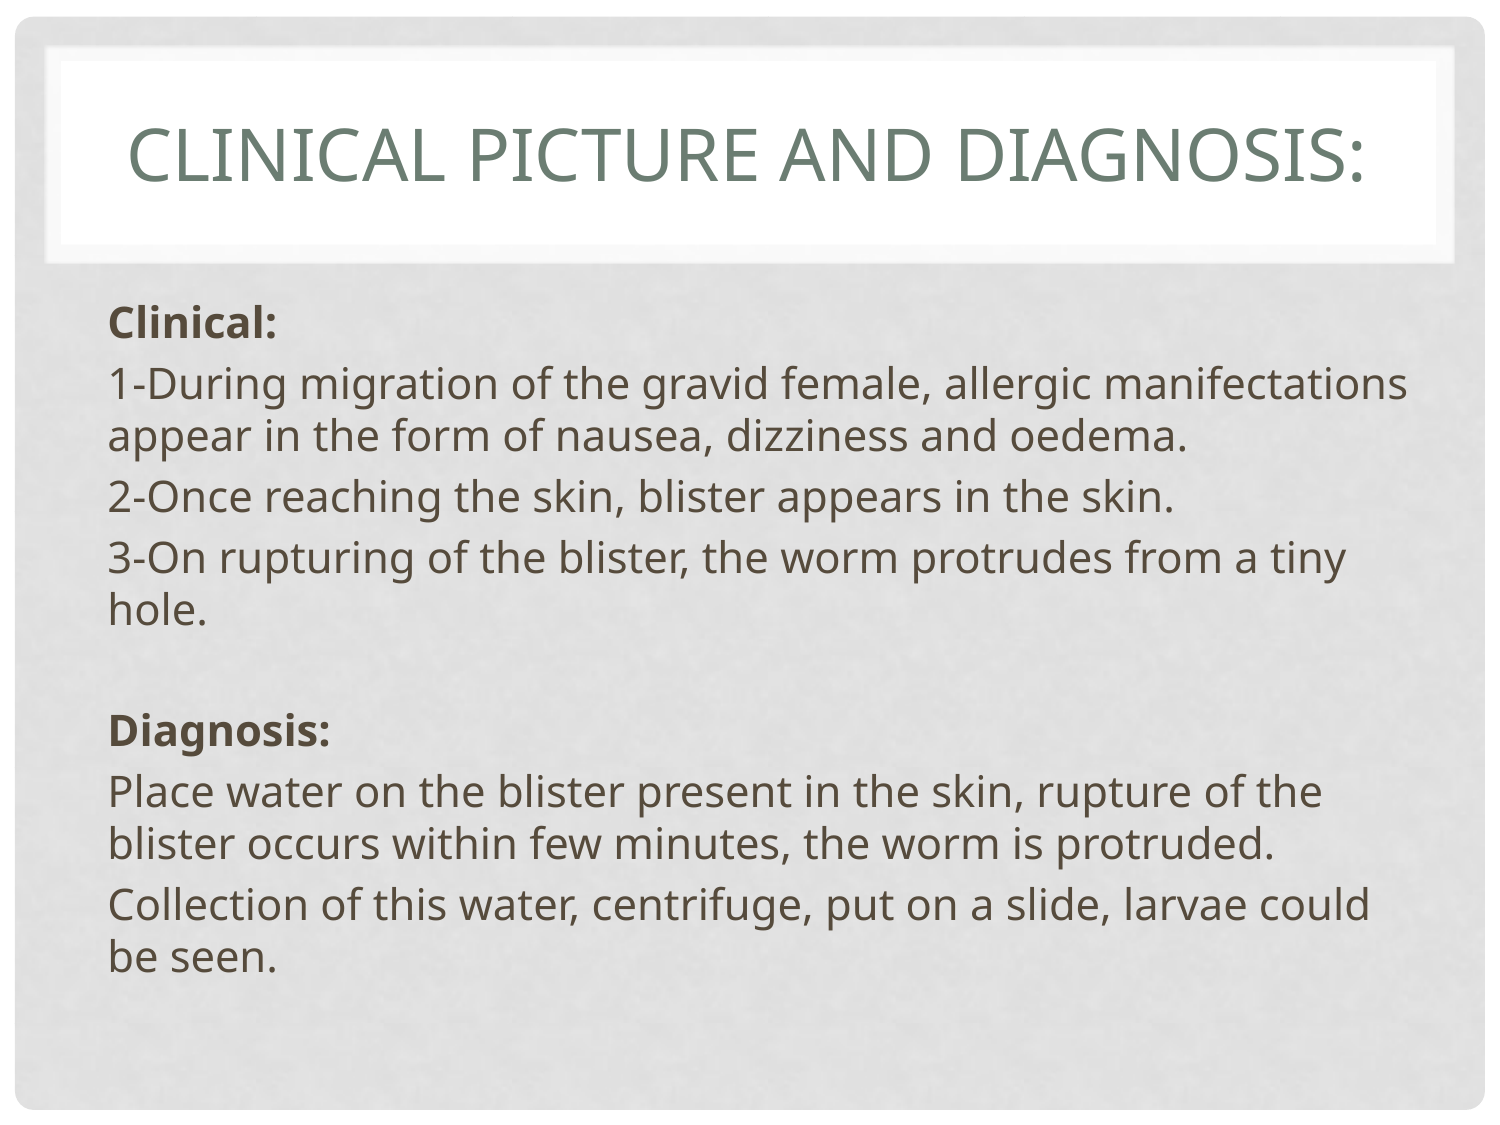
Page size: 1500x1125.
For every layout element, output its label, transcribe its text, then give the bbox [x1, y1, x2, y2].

title Clinical picture and diagnosis: [69, 66, 1425, 238]
list Clinical: 1-During migration of the gravid female, allergic manifectations appear in the form of nausea, dizziness and oedema. 2-Once reaching the skin, blister appears in the skin. 3-On rupturing of the blister, the worm protrudes from a tiny hole. Diagnosis: Place water on the blister present in the skin, rupture of the blister occurs within few minutes, the worm is protruded. Collection of this water, centrifuge, put on a slide, larvae could be seen. [75, 287, 1425, 1005]
